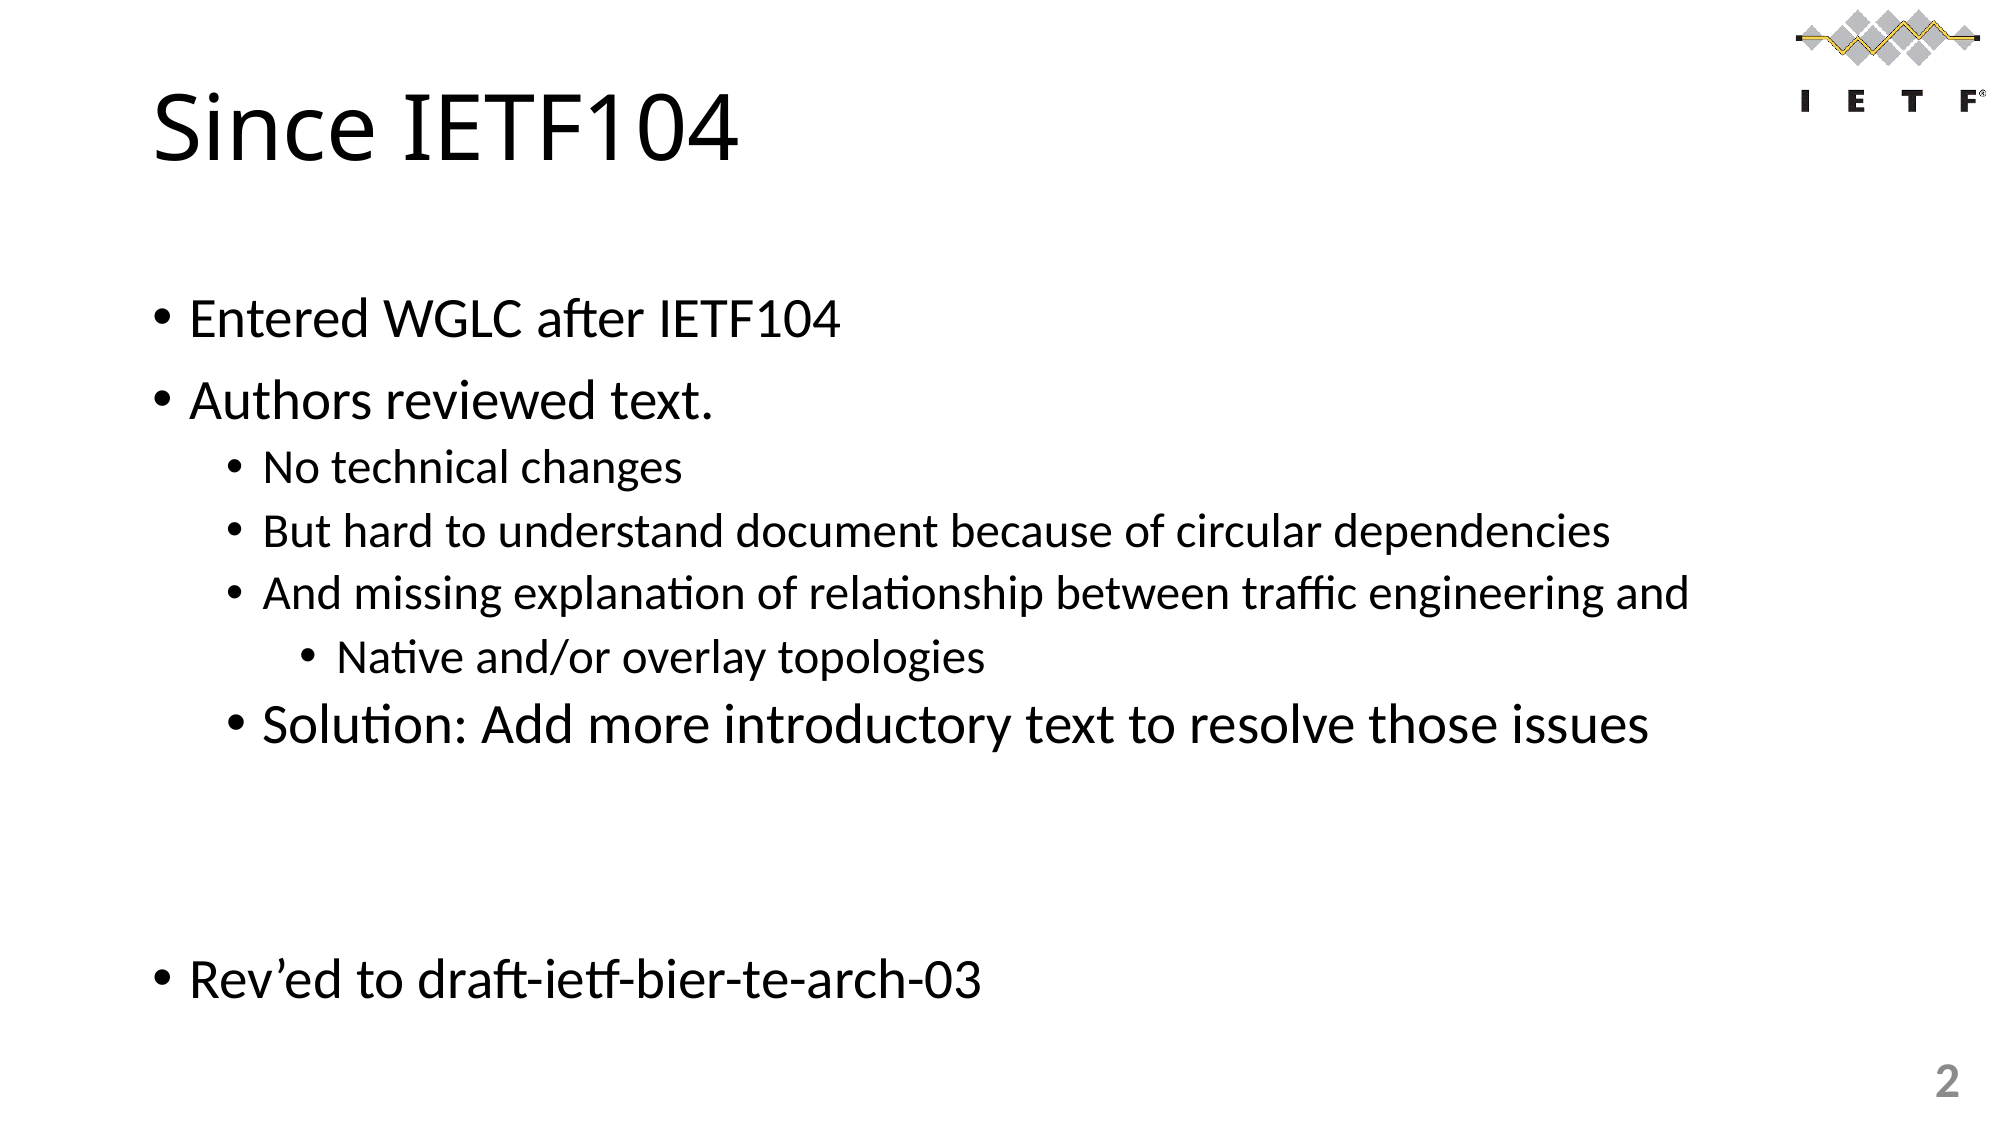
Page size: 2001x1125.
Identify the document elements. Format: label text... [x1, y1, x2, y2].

title Since IETF104 [137, 59, 1863, 201]
slide_number 2 [1876, 1047, 1975, 1108]
picture [1781, 1, 2000, 119]
list Entered WGLC after IETF104 Authors reviewed text. No technical changes But hard to understand document because of circular dependencies And missing explanation of relationship between traffic engineering and Native and/or overlay topologies Solution: Add more introductory text to resolve those issues Rev’ed to draft-ietf-bier-te-arch-03 [137, 201, 1863, 1085]
